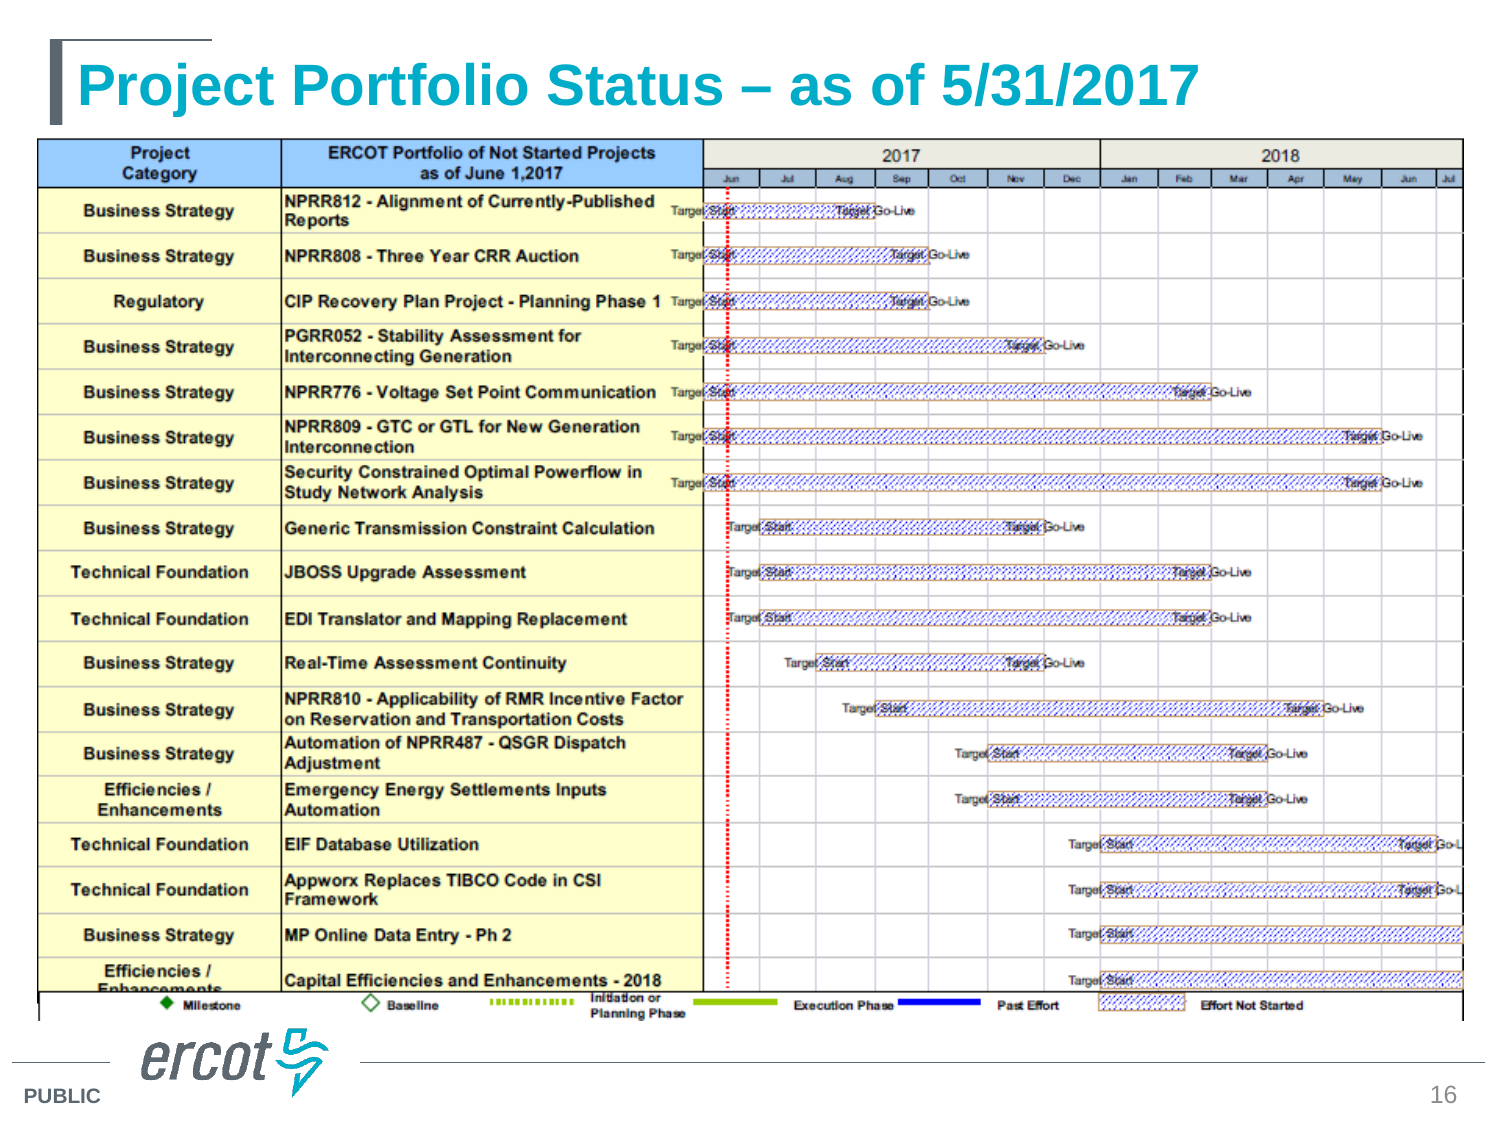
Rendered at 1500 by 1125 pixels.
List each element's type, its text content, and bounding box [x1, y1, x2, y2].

slide_number 16 [1412, 1076, 1475, 1112]
picture [37, 137, 1465, 1021]
title Project Portfolio Status – as of 5/31/2017 [62, 39, 1325, 125]
picture [137, 1024, 332, 1100]
